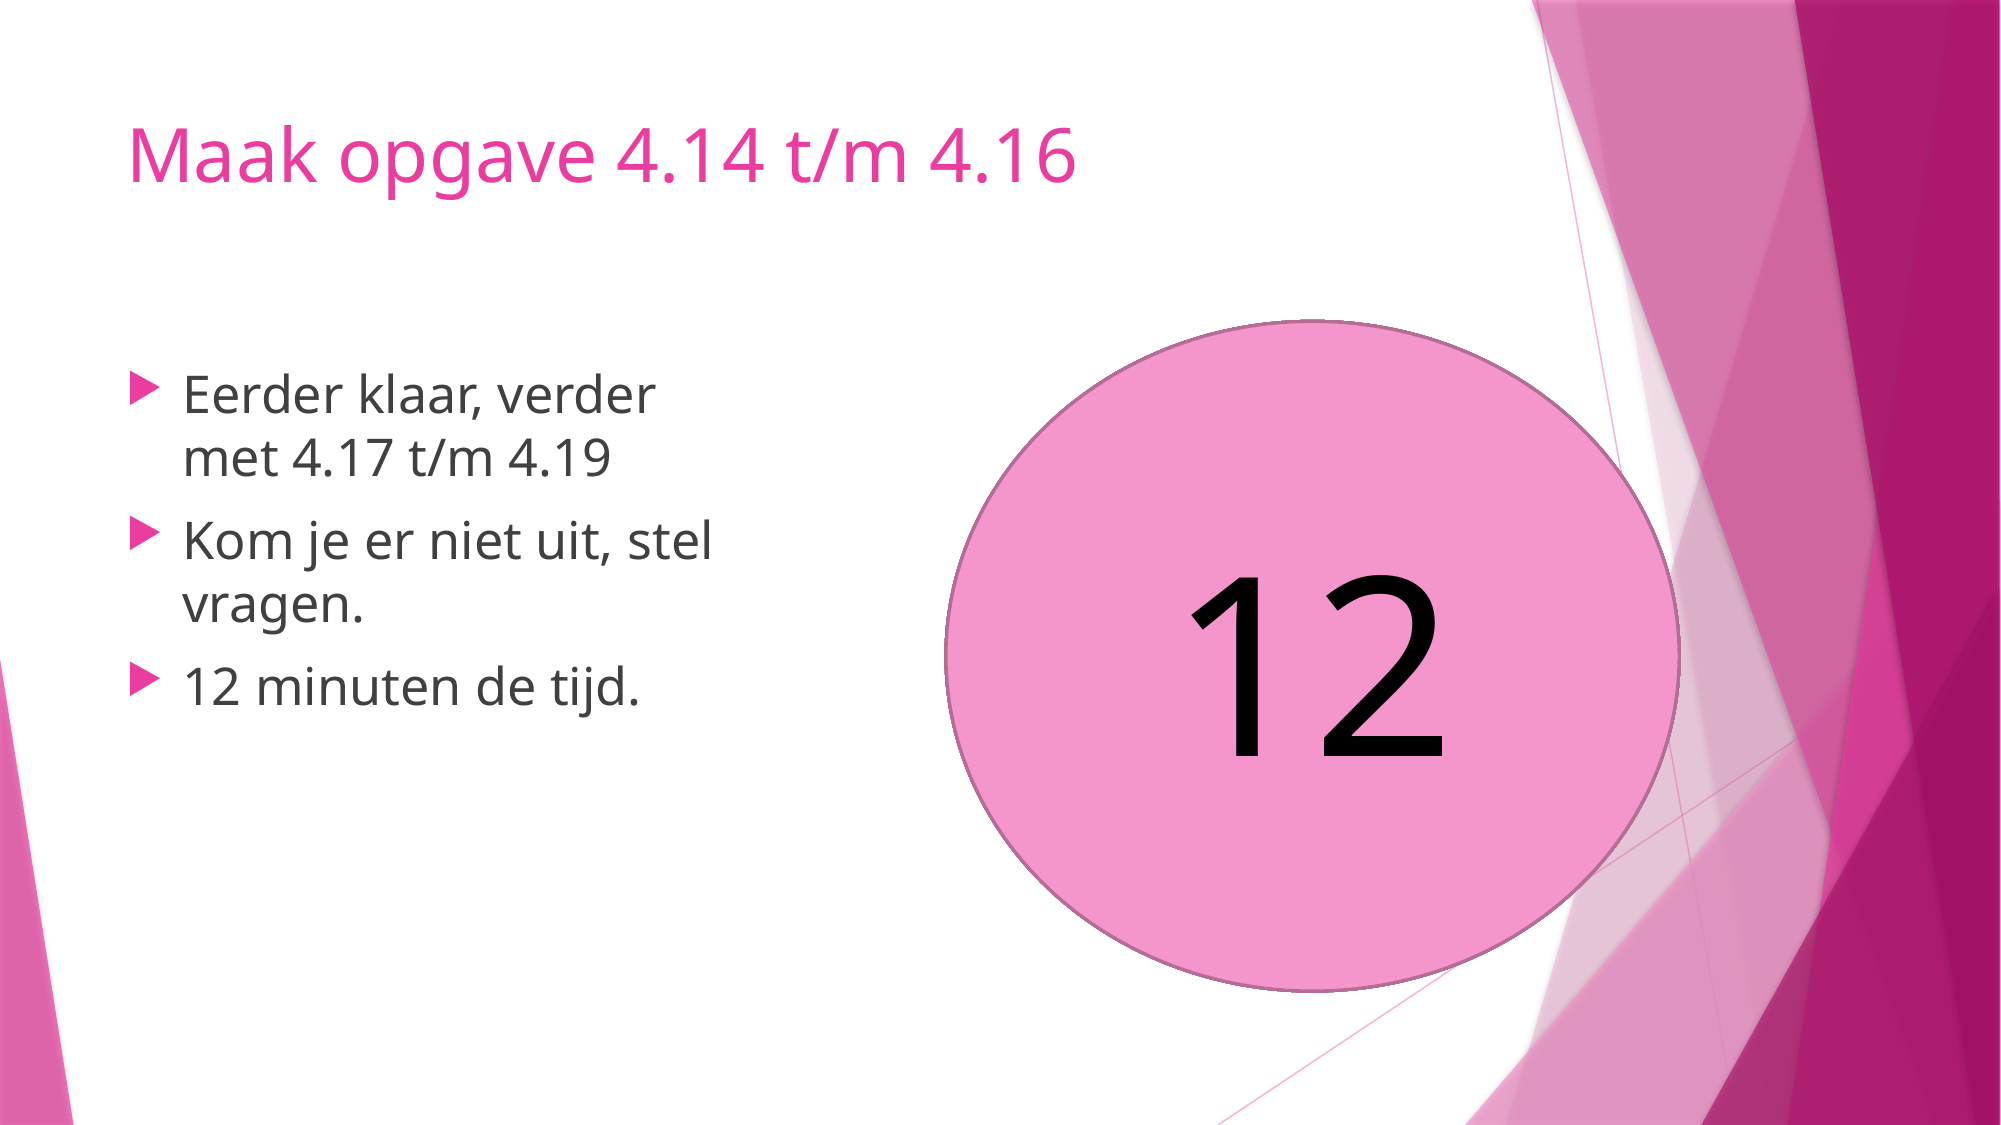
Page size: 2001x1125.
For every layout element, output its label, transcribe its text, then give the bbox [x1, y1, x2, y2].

list Eerder klaar, verder met 4.17 t/m 4.19 Kom je er niet uit, stel vragen. 12 minuten de tijd. [111, 354, 774, 992]
title Maak opgave 4.14 t/m 4.16 [111, 99, 1522, 317]
text_box 12 [944, 319, 1681, 993]
